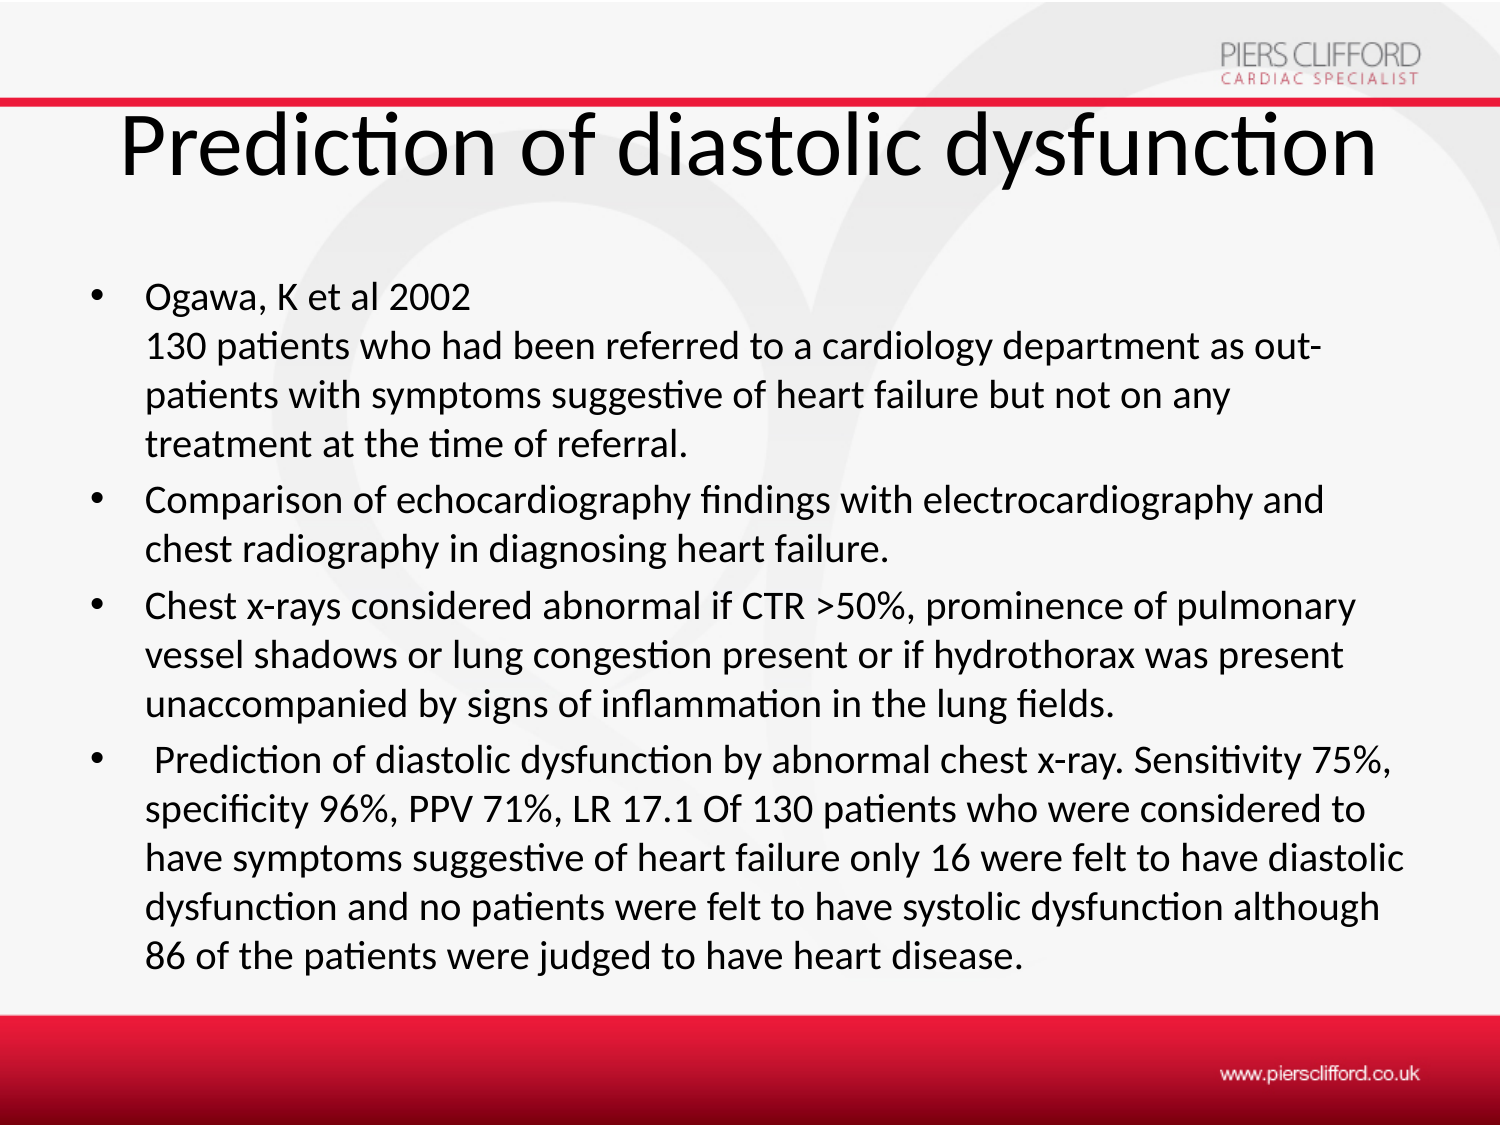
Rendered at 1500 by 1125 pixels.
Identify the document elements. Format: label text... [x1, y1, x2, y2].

picture [0, 2, 1500, 1125]
list Ogawa, K et al 2002 130 patients who had been referred to a cardiology department as out-patients with symptoms suggestive of heart failure but not on any treatment at the time of referral. Comparison of echocardiography findings with electrocardiography and chest radiography in diagnosing heart failure. Chest x-rays considered abnormal if CTR >50%, prominence of pulmonary vessel shadows or lung congestion present or if hydrothorax was present unaccompanied by signs of inflammation in the lung fields. Prediction of diastolic dysfunction by abnormal chest x-ray. Sensitivity 75%, specificity 96%, PPV 71%, LR 17.1 Of 130 patients who were considered to have symptoms suggestive of heart failure only 16 were felt to have diastolic dysfunction and no patients were felt to have systolic dysfunction although 86 of the patients were judged to have heart disease. [74, 262, 1426, 1006]
title Prediction of diastolic dysfunction [74, 44, 1426, 233]
